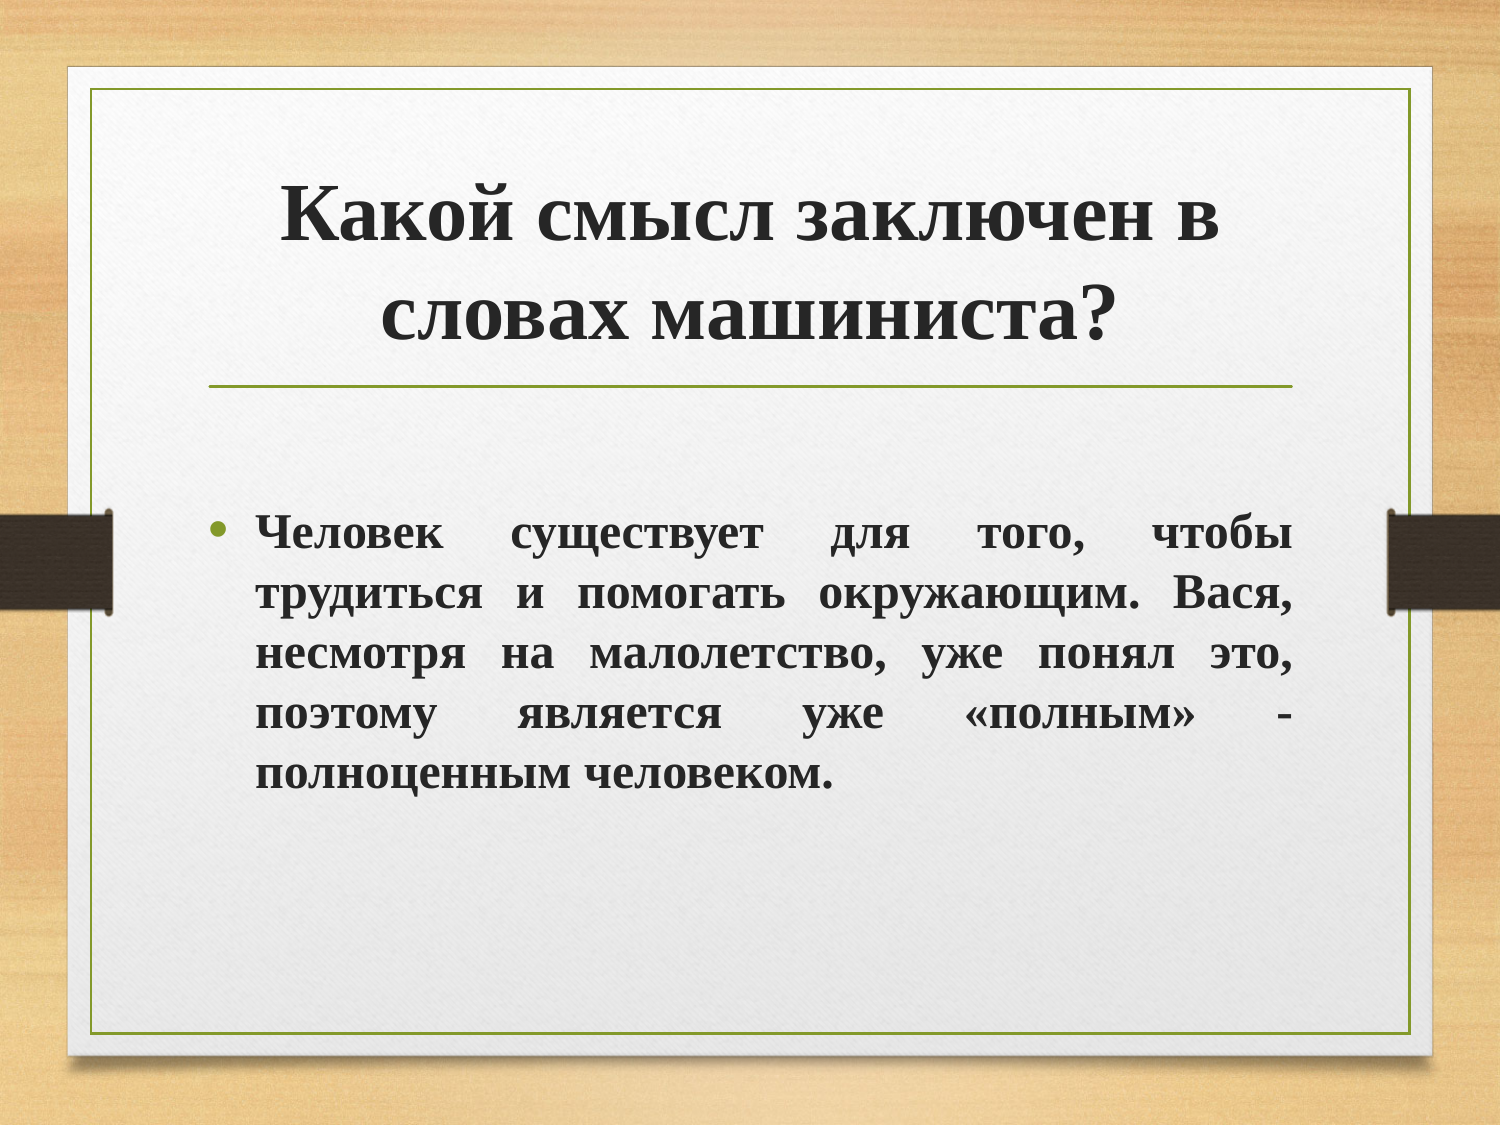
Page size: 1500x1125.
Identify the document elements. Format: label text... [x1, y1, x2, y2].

list Человек существует для того, чтобы трудиться и помогать окружающим. Вася, несмотря на малолетство, уже понял это, поэтому является уже «полным» - полноценным человеком. [193, 408, 1309, 974]
picture [0, 0, 1500, 1125]
title Какой смысл заключен в словах машиниста? [193, 150, 1309, 365]
